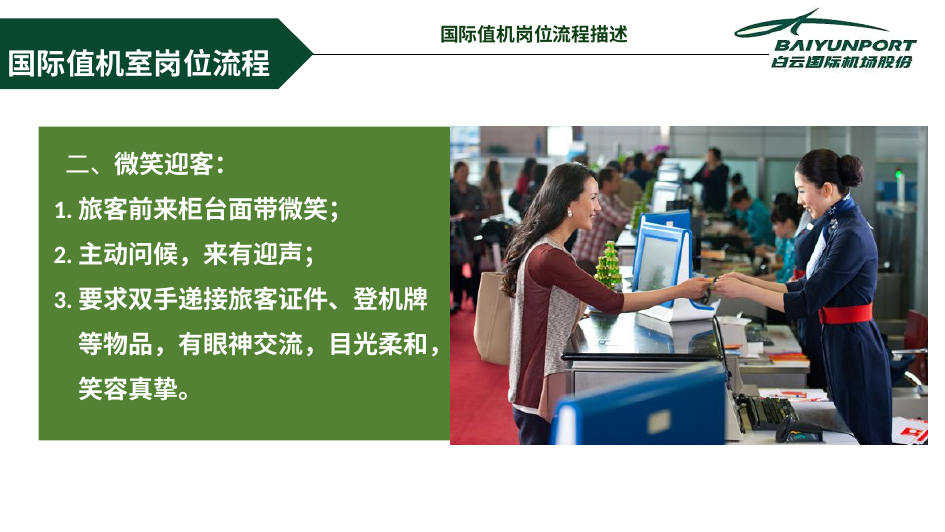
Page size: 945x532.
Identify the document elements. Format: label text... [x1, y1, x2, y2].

picture [712, 0, 945, 78]
text_box 二、微笑迎客： 1.旅客前来柜台面带微笑； 2.主动问候，来有迎声； 3.要求双手递接旅客证件、登机牌等物品，有眼神交流，目光柔和，笑容真挚。 [38, 126, 449, 441]
text_box 国际值机岗位流程描述 [284, 18, 712, 49]
picture [449, 126, 928, 445]
text_box 国际值机室岗位流程 [0, 17, 315, 91]
